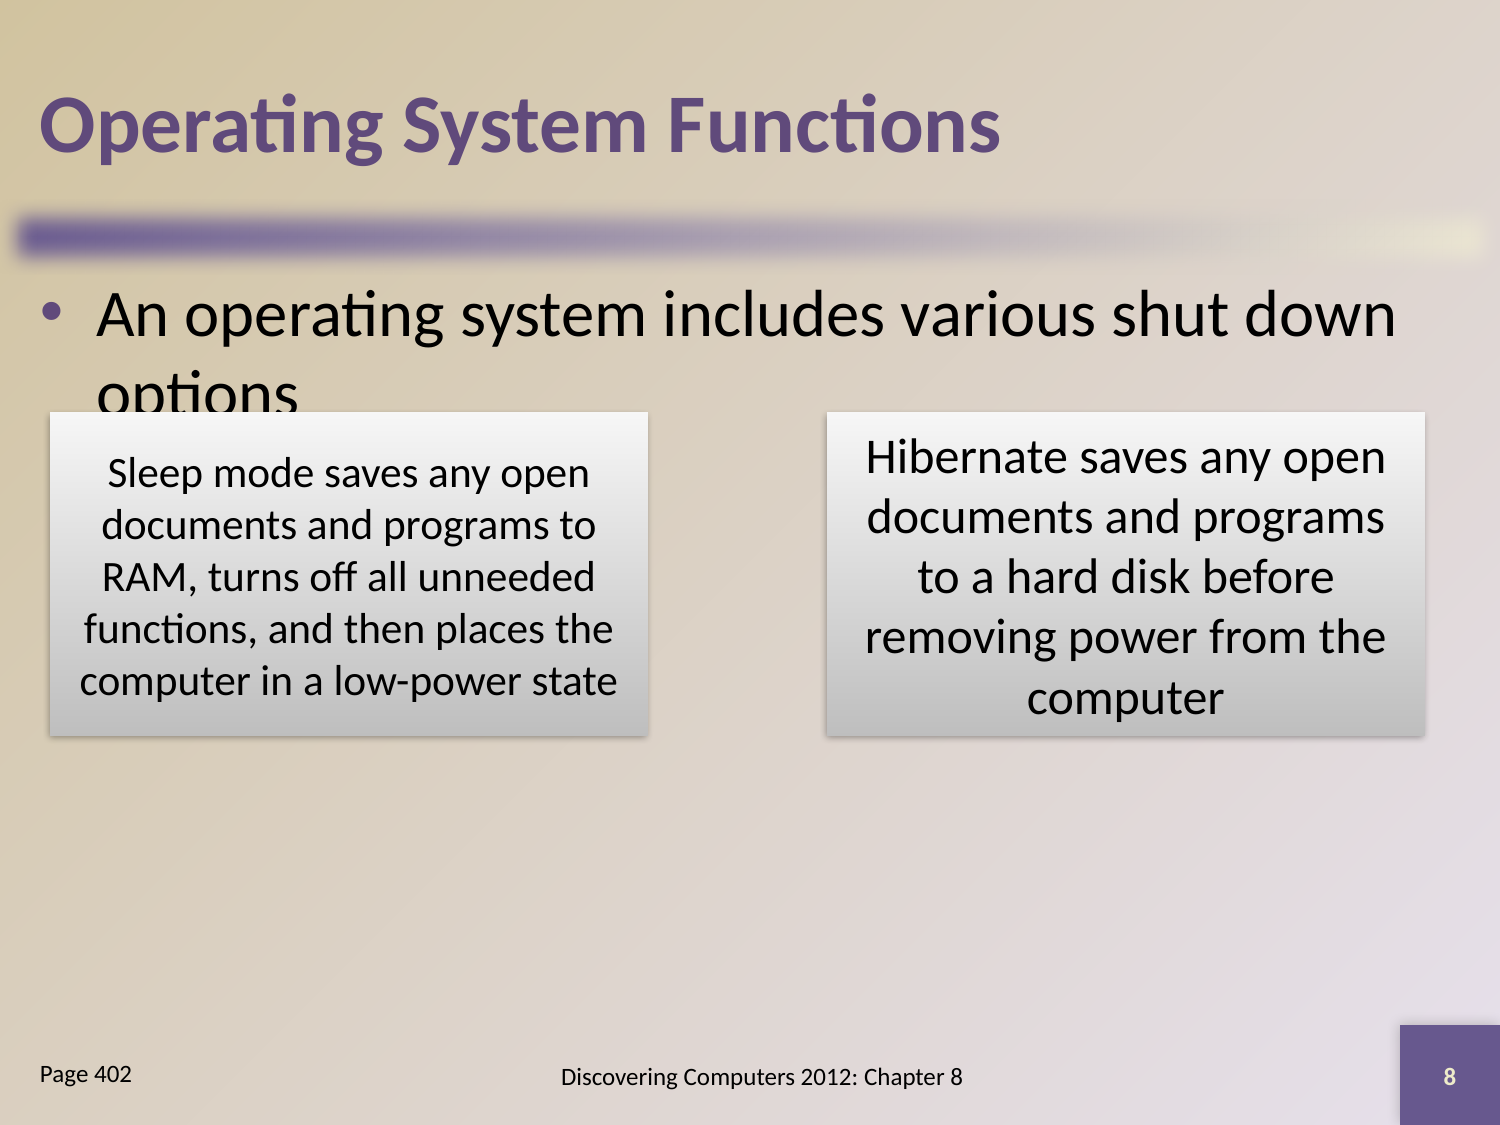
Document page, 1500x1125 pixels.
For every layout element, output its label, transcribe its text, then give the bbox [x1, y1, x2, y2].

footer Discovering Computers 2012: Chapter 8 [450, 1037, 1075, 1113]
slide_number 8 [1400, 1025, 1500, 1125]
title Operating System Functions [24, 24, 1475, 213]
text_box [49, 412, 1426, 963]
list Page 402 [24, 1050, 300, 1125]
list An operating system includes various shut down options [24, 262, 1475, 1025]
